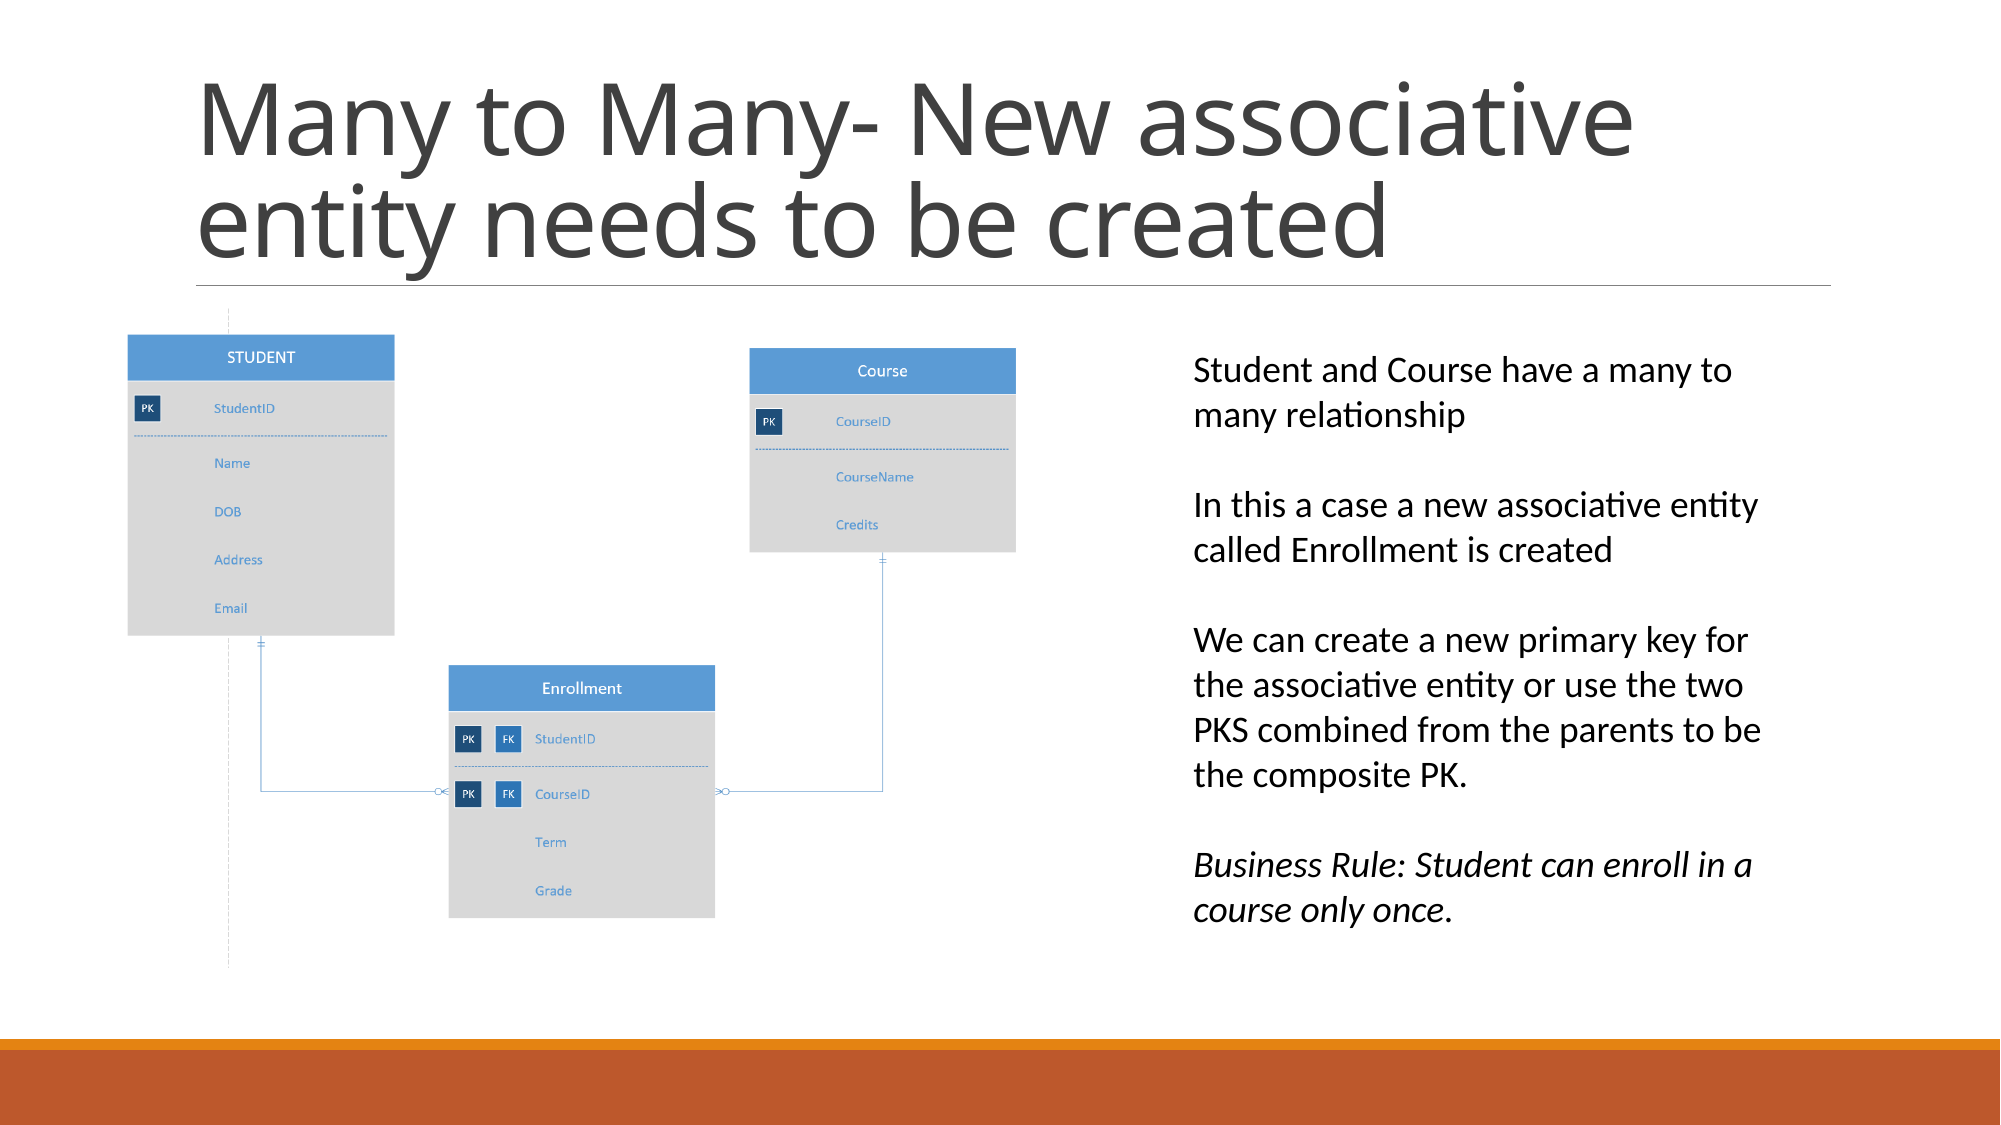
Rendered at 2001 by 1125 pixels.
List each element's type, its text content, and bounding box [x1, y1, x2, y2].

text_box Student and Course have a many to many relationship In this a case a new associative entity called Enrollment is created We can create a new primary key for the associative entity or use the two PKS combined from the parents to be the composite PK. Business Rule: Student can enroll in a course only once. [1178, 337, 1815, 983]
title Many to Many- New associative entity needs to be created [180, 47, 1830, 285]
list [43, 306, 1050, 968]
